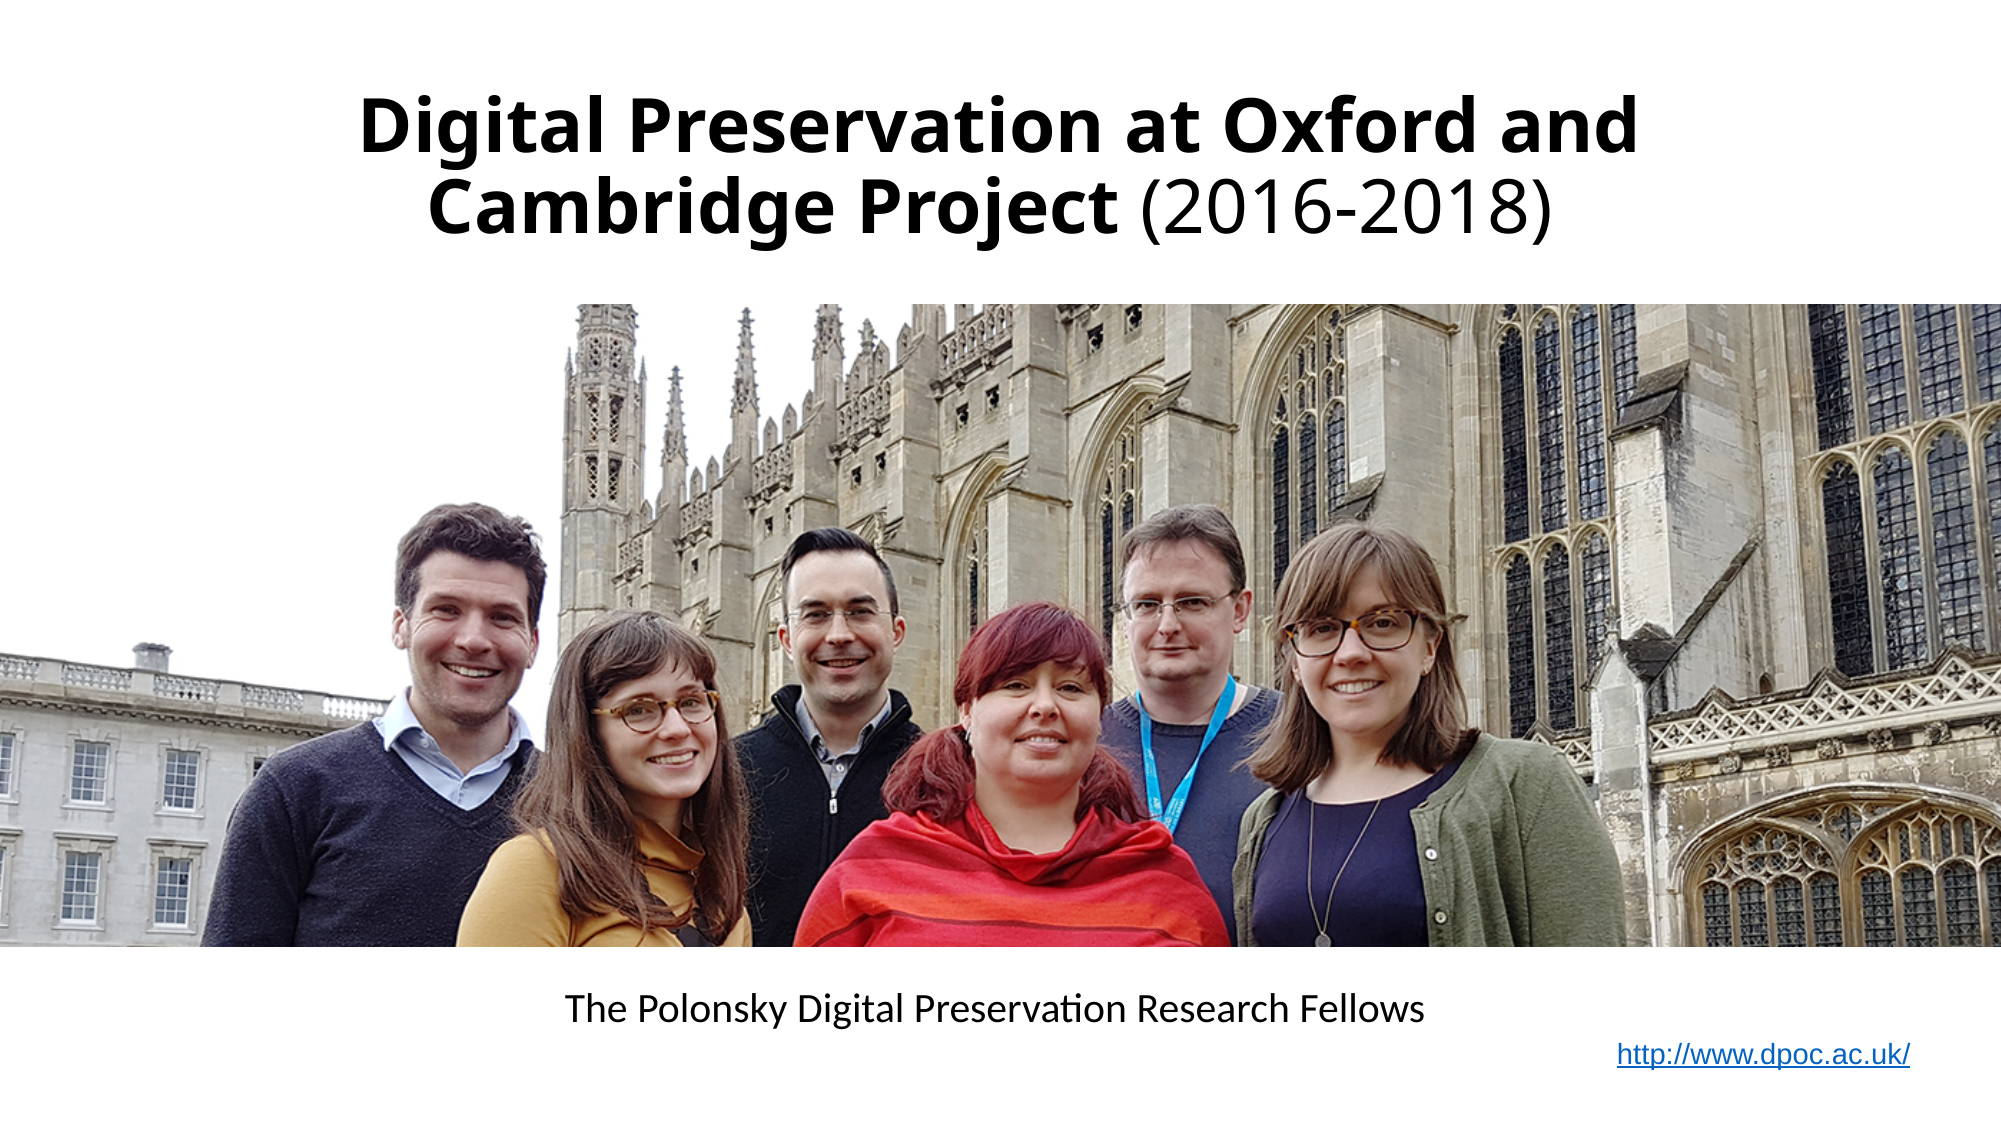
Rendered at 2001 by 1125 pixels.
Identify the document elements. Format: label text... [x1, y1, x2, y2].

text_box The Polonsky Digital Preservation Research Fellows [0, 973, 2000, 1039]
title Digital Preservation at Oxford and Cambridge Project (2016-2018) [137, 59, 1863, 278]
picture [0, 304, 2001, 947]
text_box http://www.dpoc.ac.uk/ [752, 1035, 1911, 1104]
